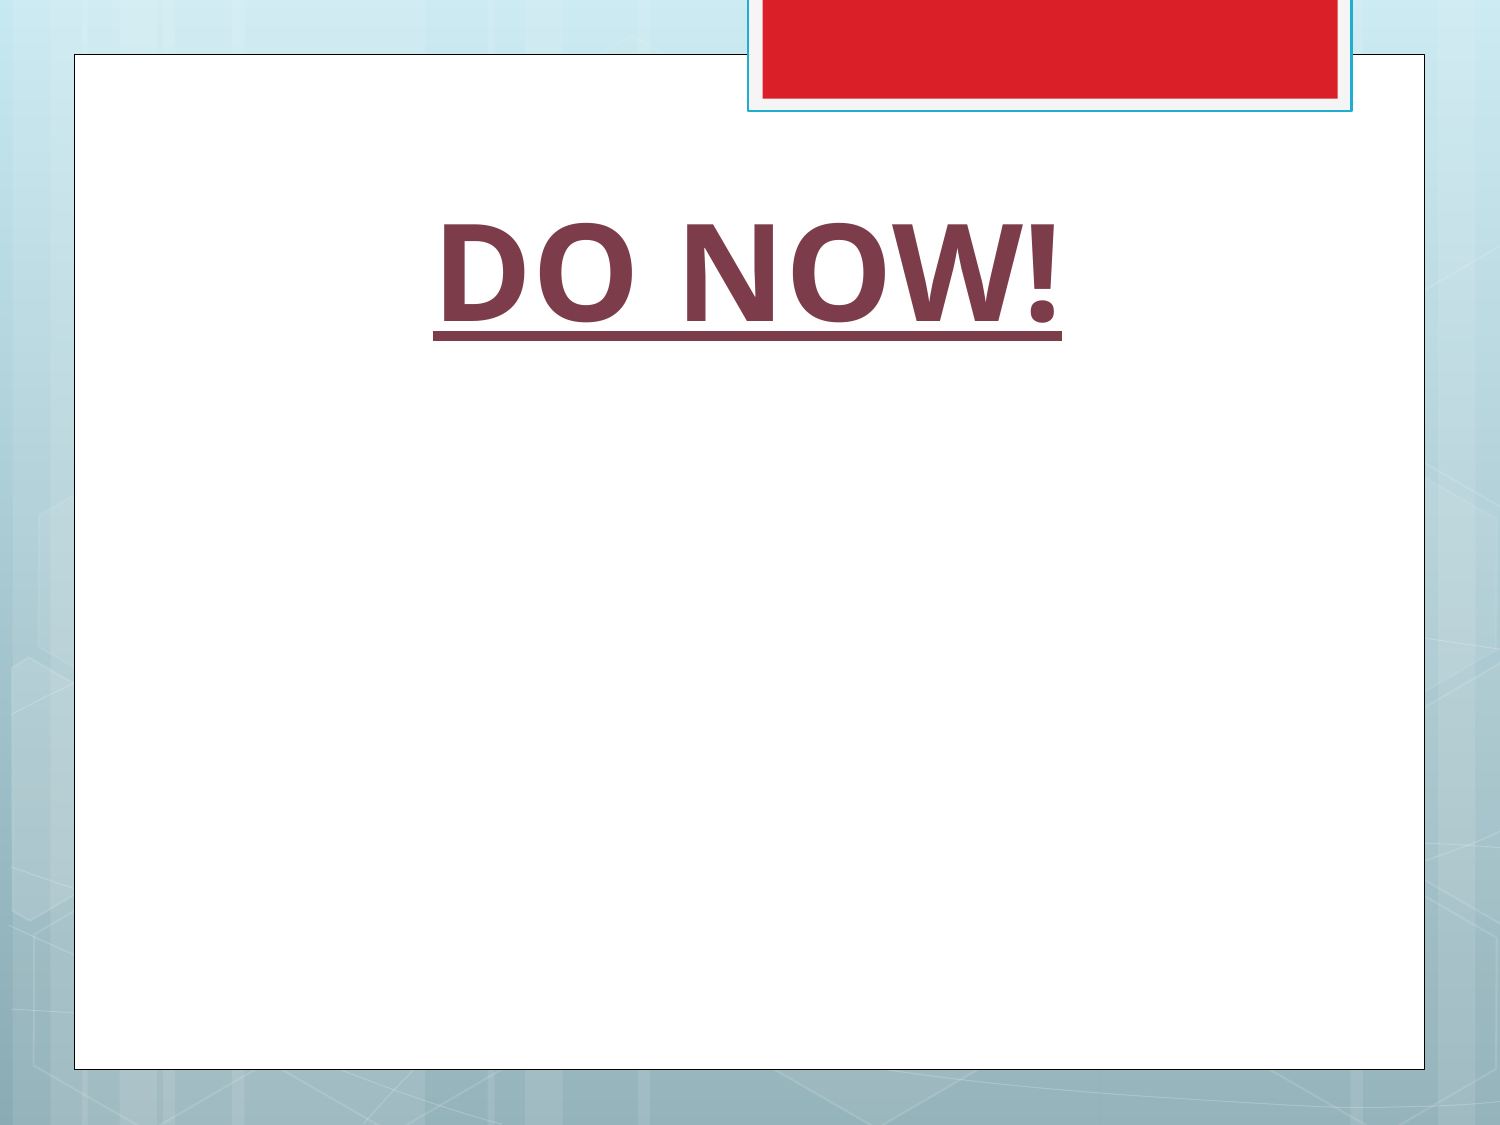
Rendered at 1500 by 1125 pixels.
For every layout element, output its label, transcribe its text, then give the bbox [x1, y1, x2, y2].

title DO NOW! [171, 168, 1324, 357]
